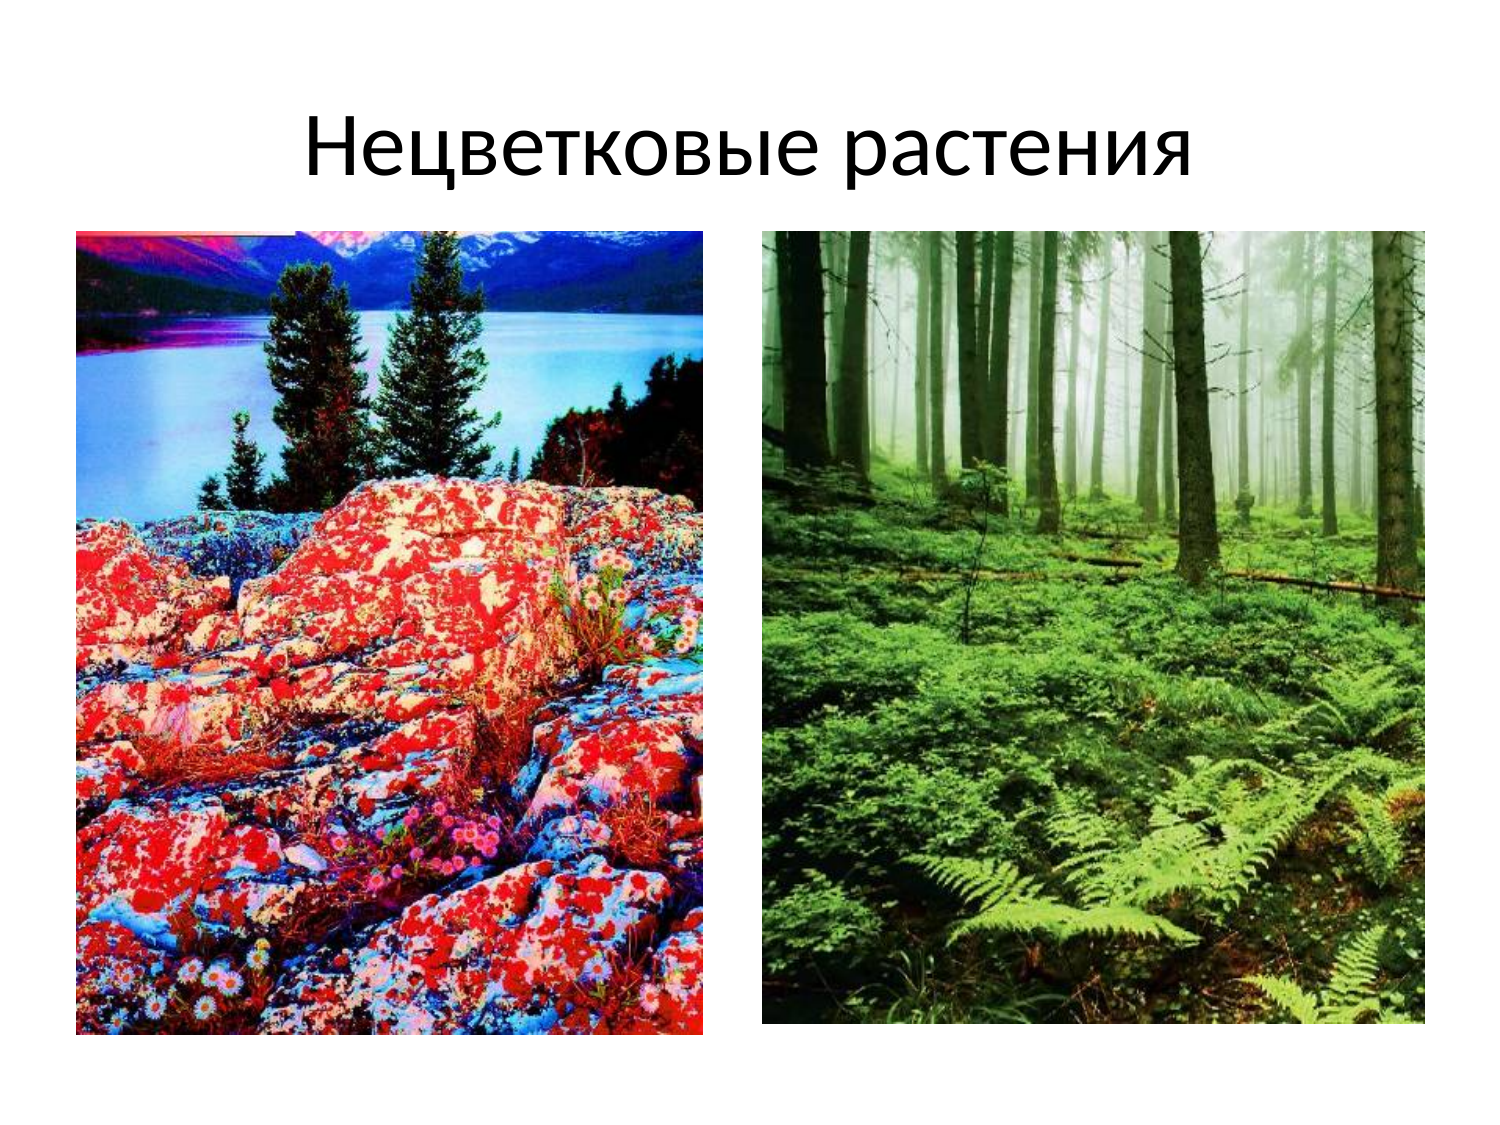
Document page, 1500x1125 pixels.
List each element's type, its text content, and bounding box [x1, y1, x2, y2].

title Нецветковые растения [74, 44, 1426, 233]
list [76, 231, 704, 1036]
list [762, 231, 1426, 1024]
